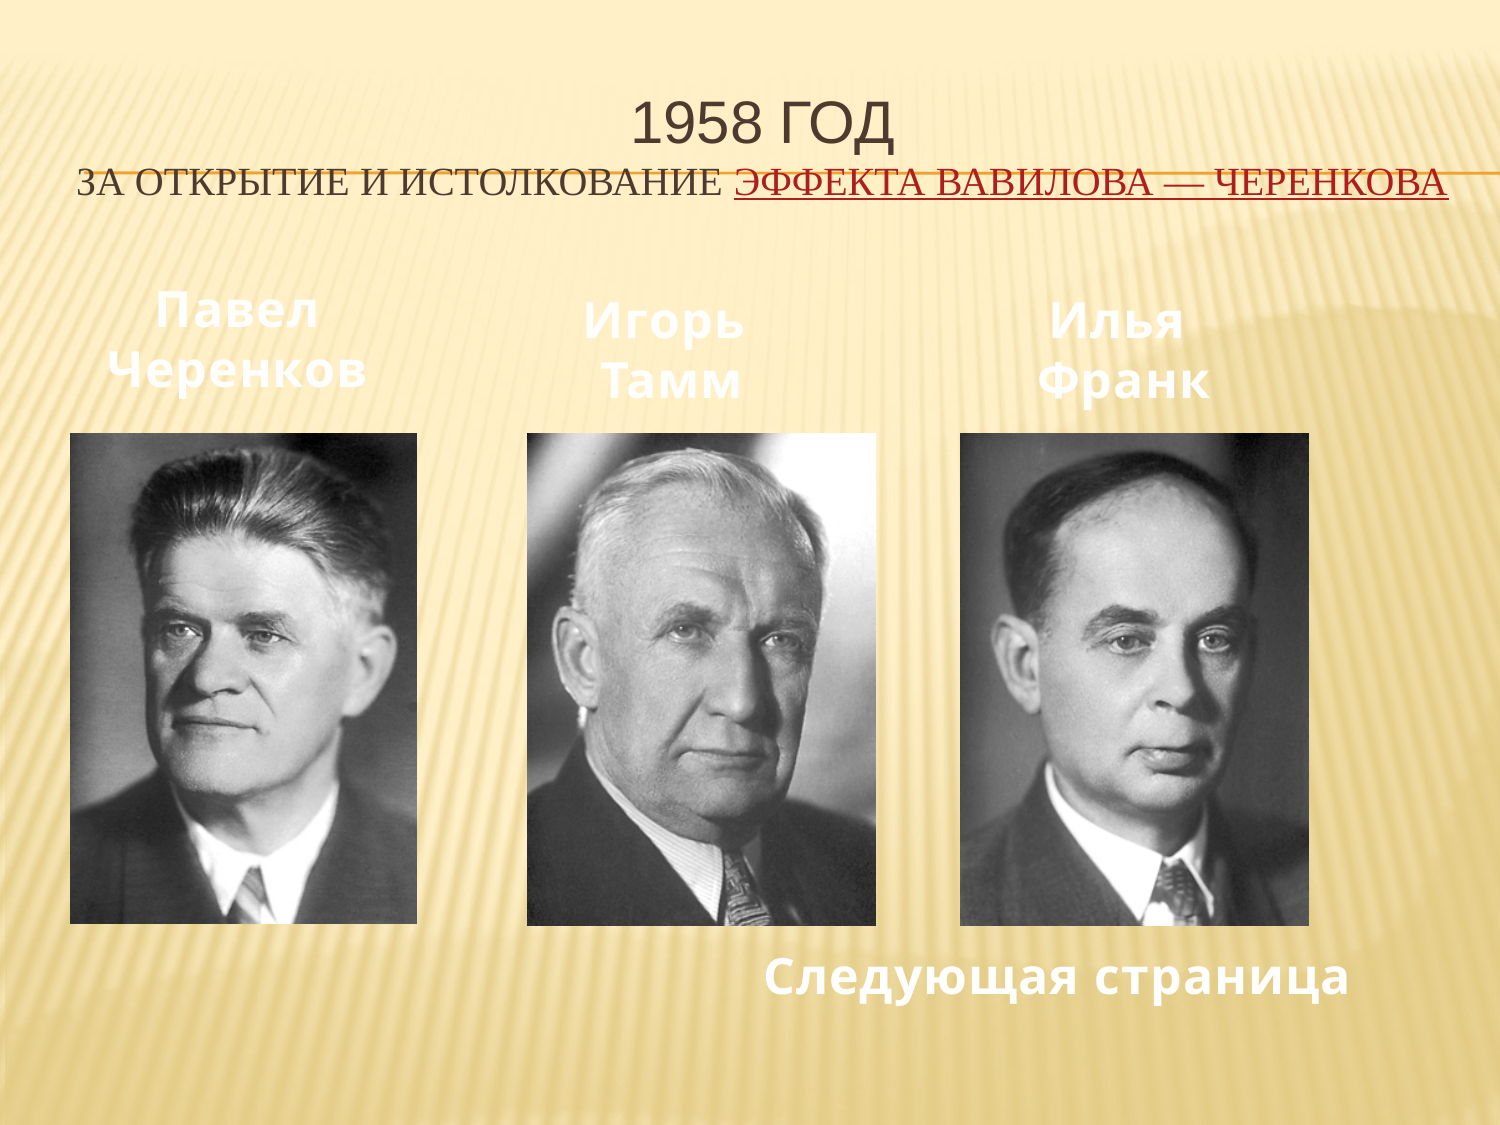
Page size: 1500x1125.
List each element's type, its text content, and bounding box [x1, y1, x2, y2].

text_box Следующая страница [748, 937, 1367, 1013]
text_box Игорь Тамм [515, 281, 828, 416]
title 1958 год За открытие и истолкование эффекта Вавилова — Черенкова [50, 75, 1475, 213]
picture [960, 433, 1310, 926]
text_box Илья Франк [961, 281, 1273, 416]
picture [70, 433, 417, 924]
text_box Павел Черенков [82, 269, 394, 405]
picture [527, 433, 876, 926]
